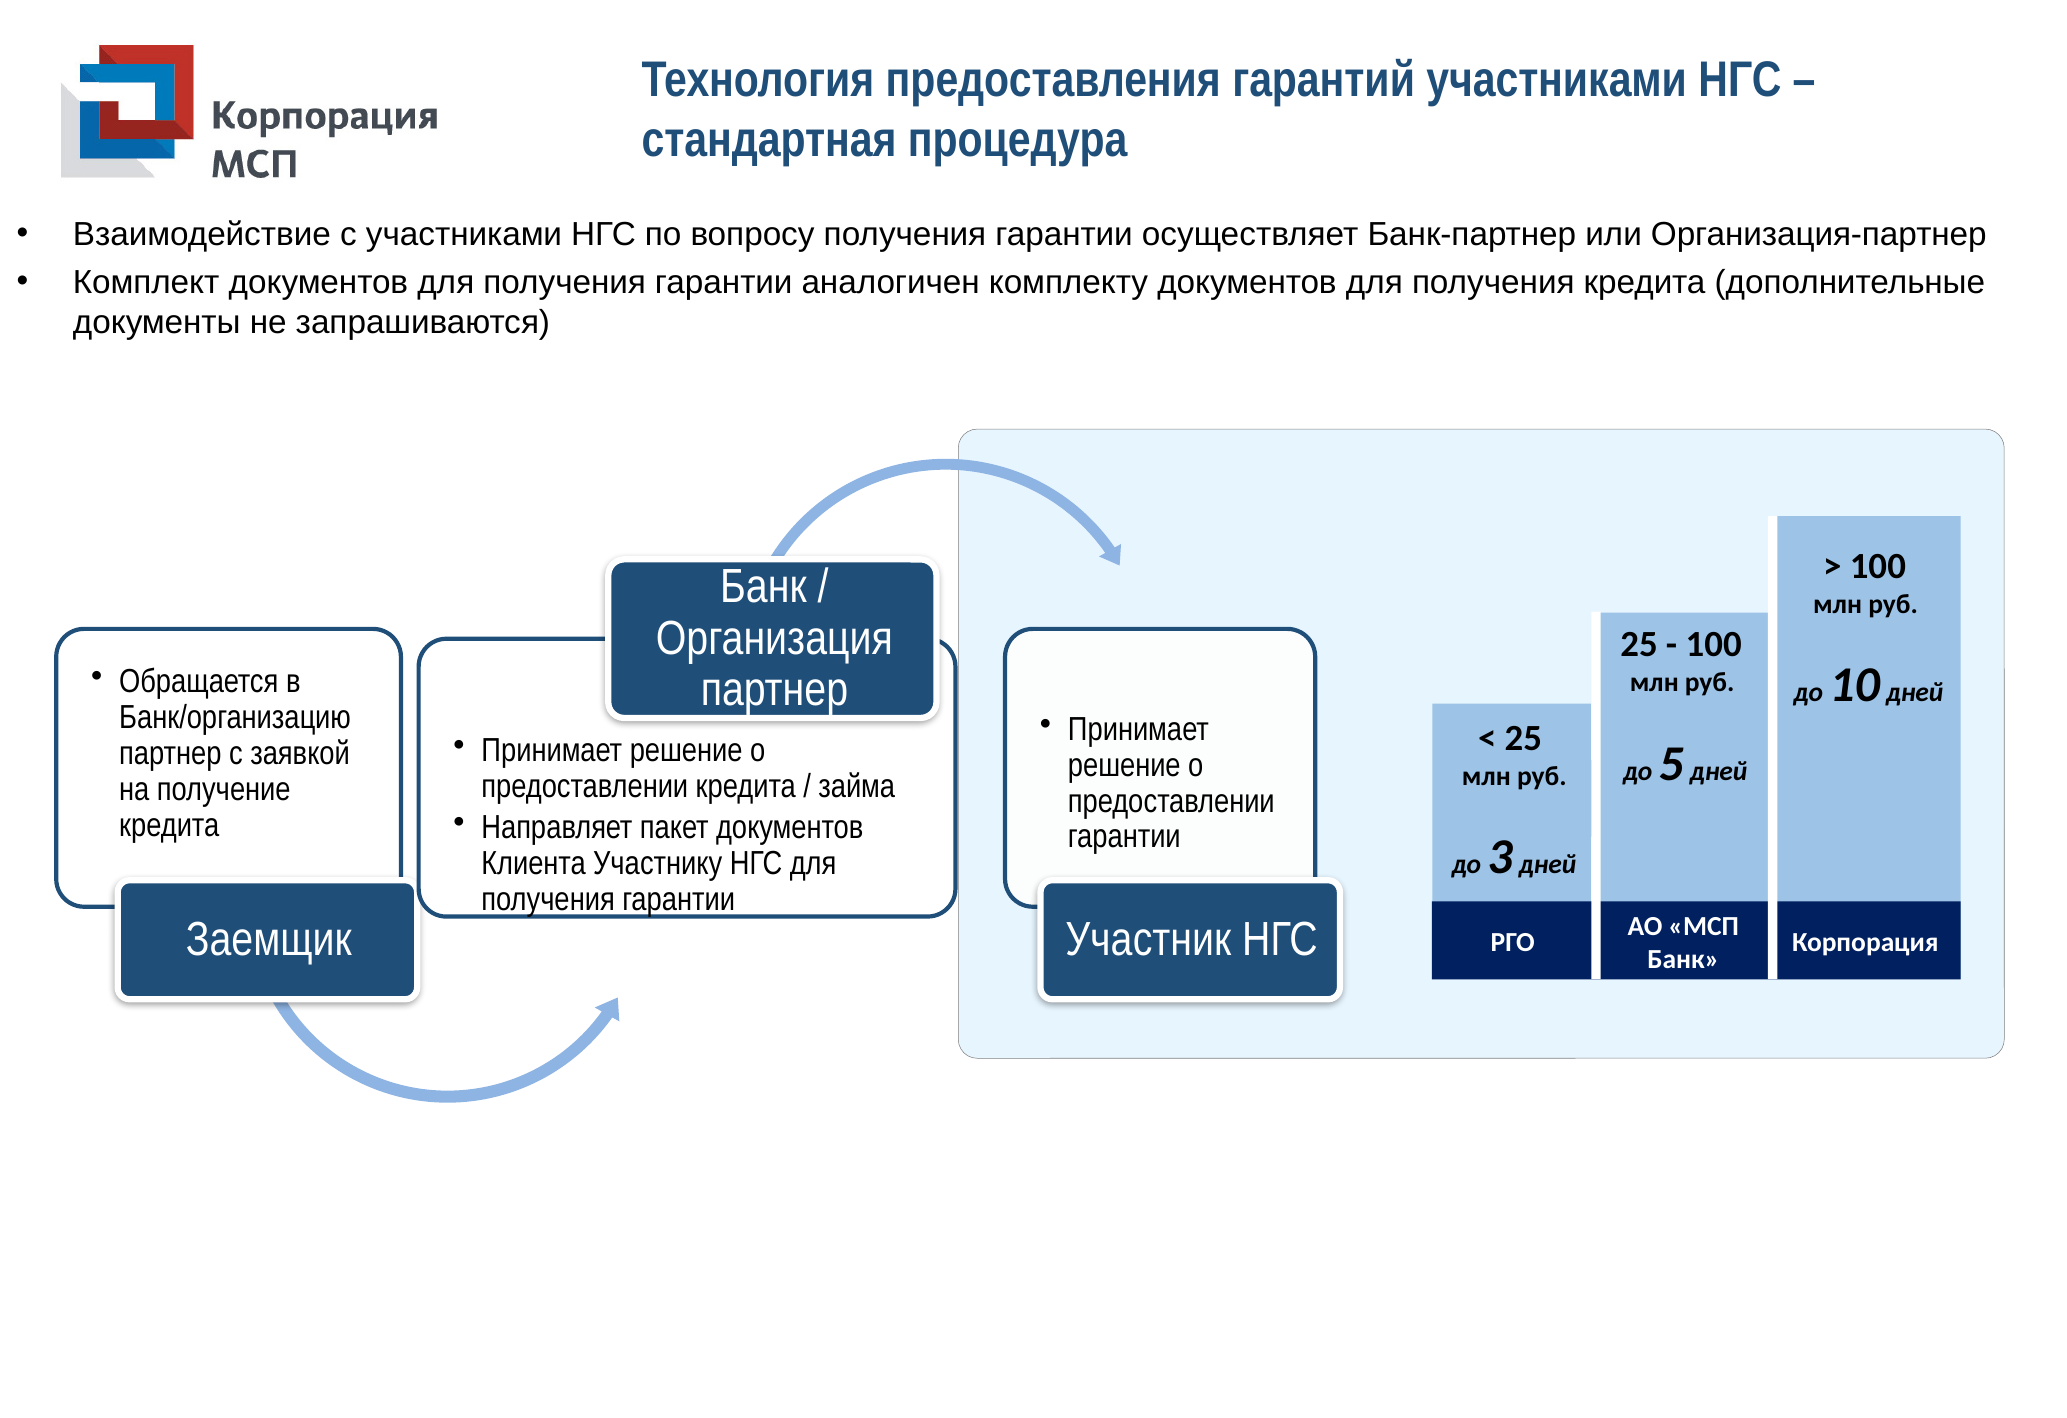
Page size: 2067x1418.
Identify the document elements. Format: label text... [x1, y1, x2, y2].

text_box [0, 327, 1344, 1208]
text_box [1348, 426, 2007, 1061]
list Взаимодействие с участниками НГС по вопросу получения гарантии осуществляет Банк-партнер или Организация-партнер Комплект документов для получения гарантии аналогичен комплекту документов для получения кредита (дополнительные документы не запрашиваются) [16, 212, 2039, 332]
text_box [1431, 515, 1961, 980]
picture [16, 11, 463, 215]
title Технология предоставления гарантий участниками НГС – стандартная процедура [626, 48, 2040, 164]
